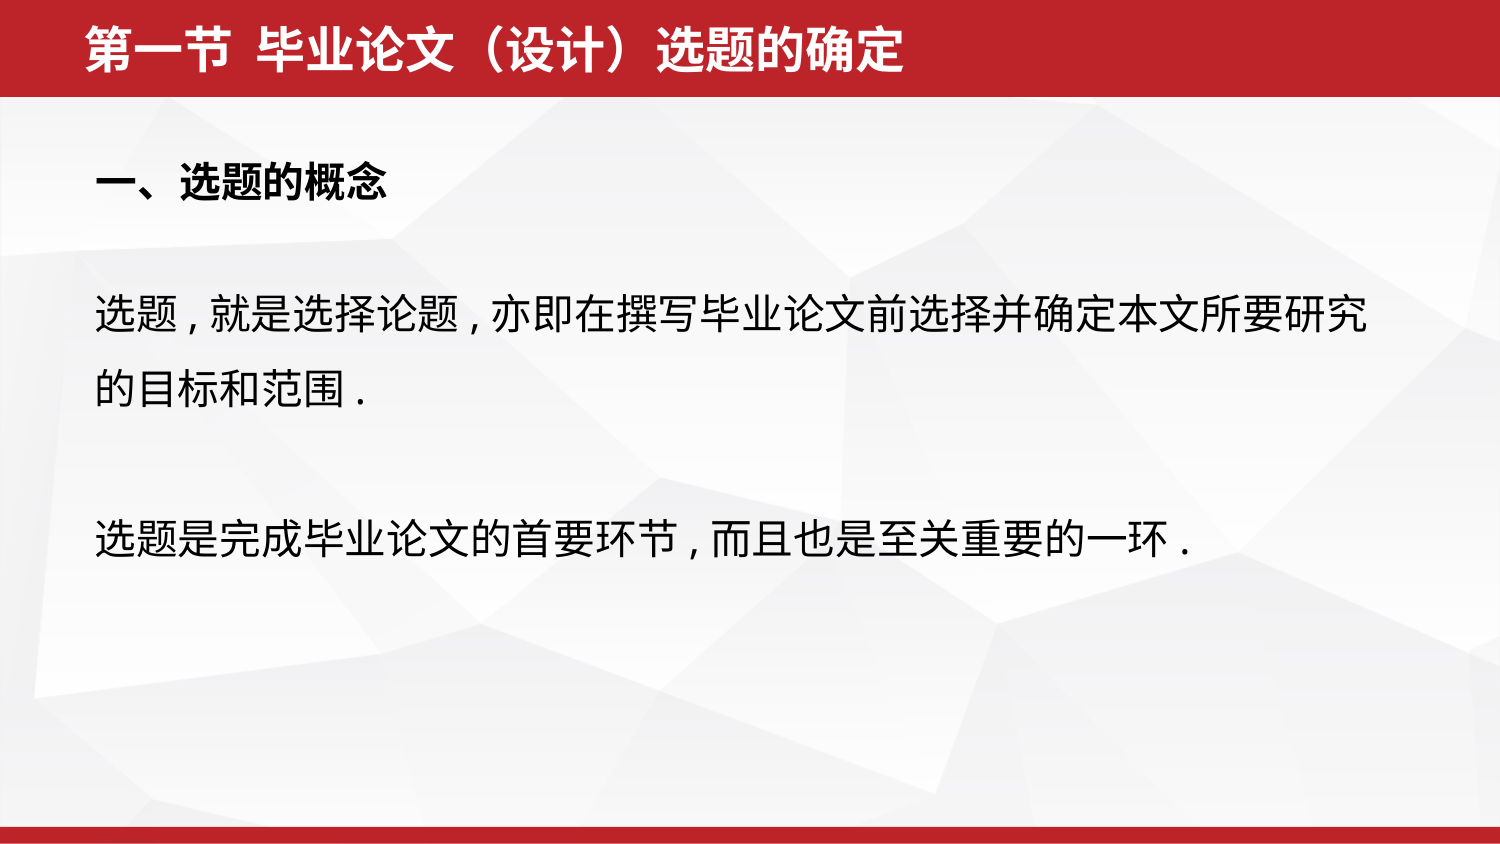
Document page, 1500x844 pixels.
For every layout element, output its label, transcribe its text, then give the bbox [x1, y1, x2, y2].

title 第一节 毕业论文（设计）选题的确定 [71, 0, 1200, 97]
text_box 一、选题的概念 [81, 148, 403, 214]
picture [0, 97, 1500, 826]
text_box 选题,就是选择论题,亦即在撰写毕业论文前选择并确定本文所要研究的目标和范围. 选题是完成毕业论文的首要环节,而且也是至关重要的一环. [79, 255, 1408, 570]
